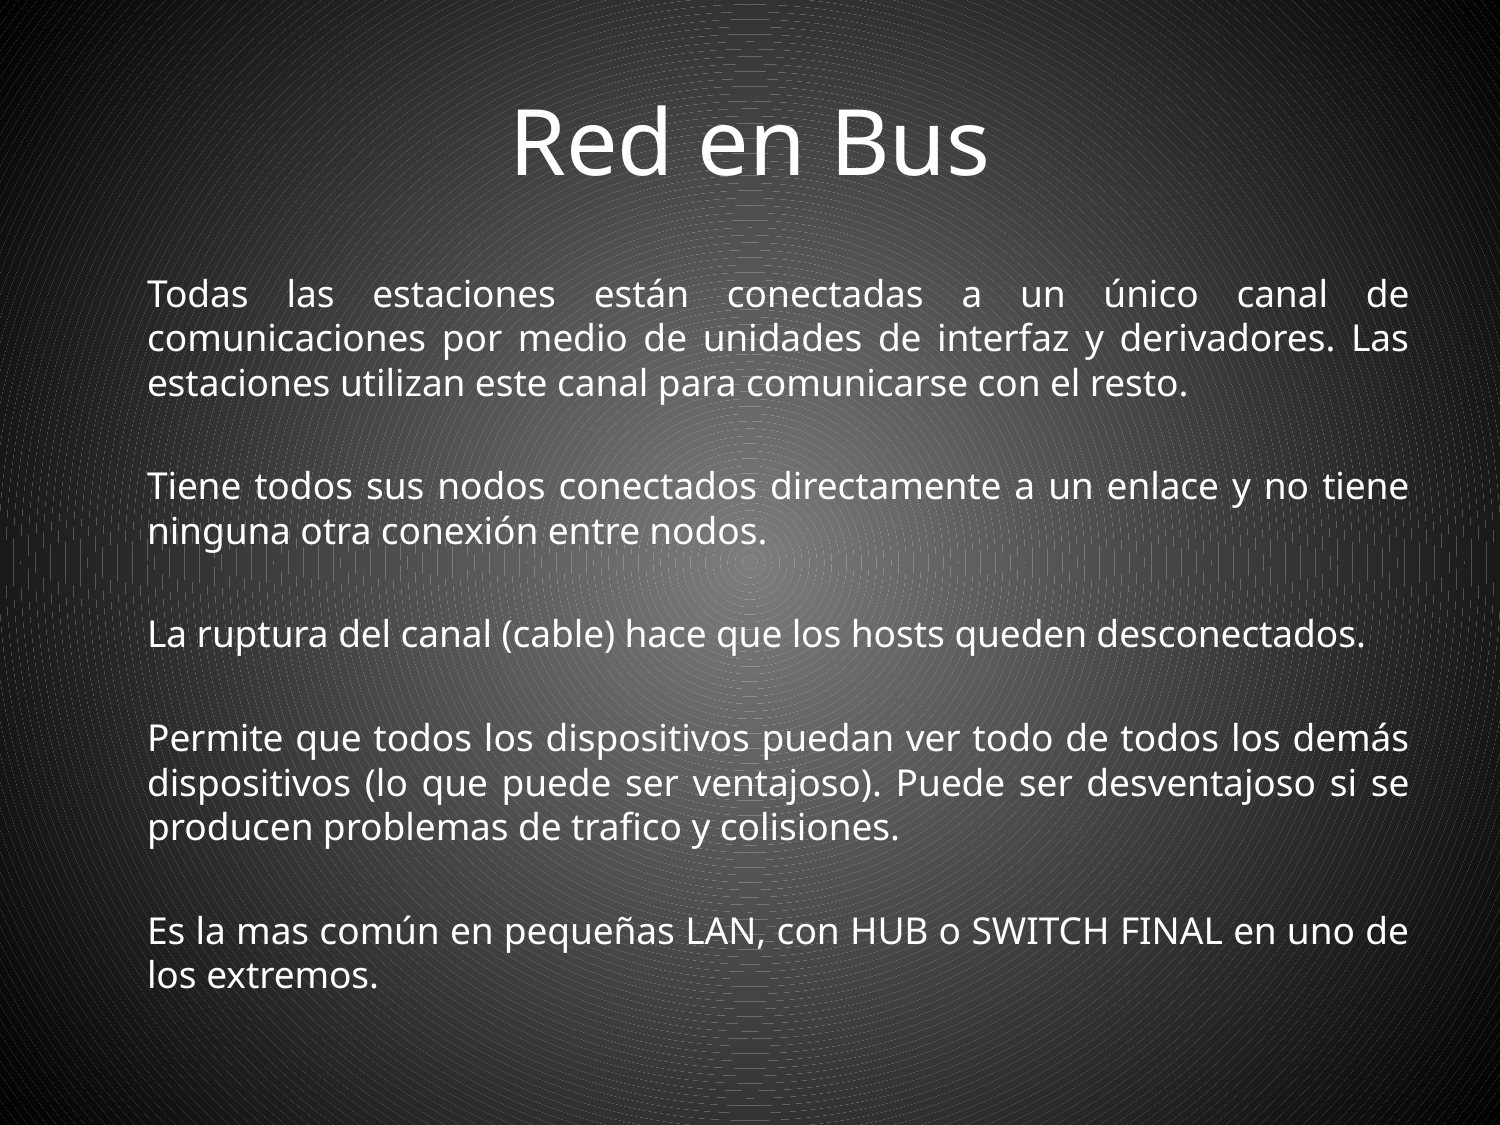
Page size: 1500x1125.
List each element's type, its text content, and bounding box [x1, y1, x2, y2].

title Red en Bus [75, 45, 1425, 233]
list Todas las estaciones están conectadas a un único canal de comunicaciones por medio de unidades de interfaz y derivadores. Las estaciones utilizan este canal para comunicarse con el resto. Tiene todos sus nodos conectados directamente a un enlace y no tiene ninguna otra conexión entre nodos. La ruptura del canal (cable) hace que los hosts queden desconectados. Permite que todos los dispositivos puedan ver todo de todos los demás dispositivos (lo que puede ser ventajoso). Puede ser desventajoso si se producen problemas de trafico y colisiones. Es la mas común en pequeñas LAN, con HUB o SWITCH FINAL en uno de los extremos. [75, 262, 1425, 1005]
